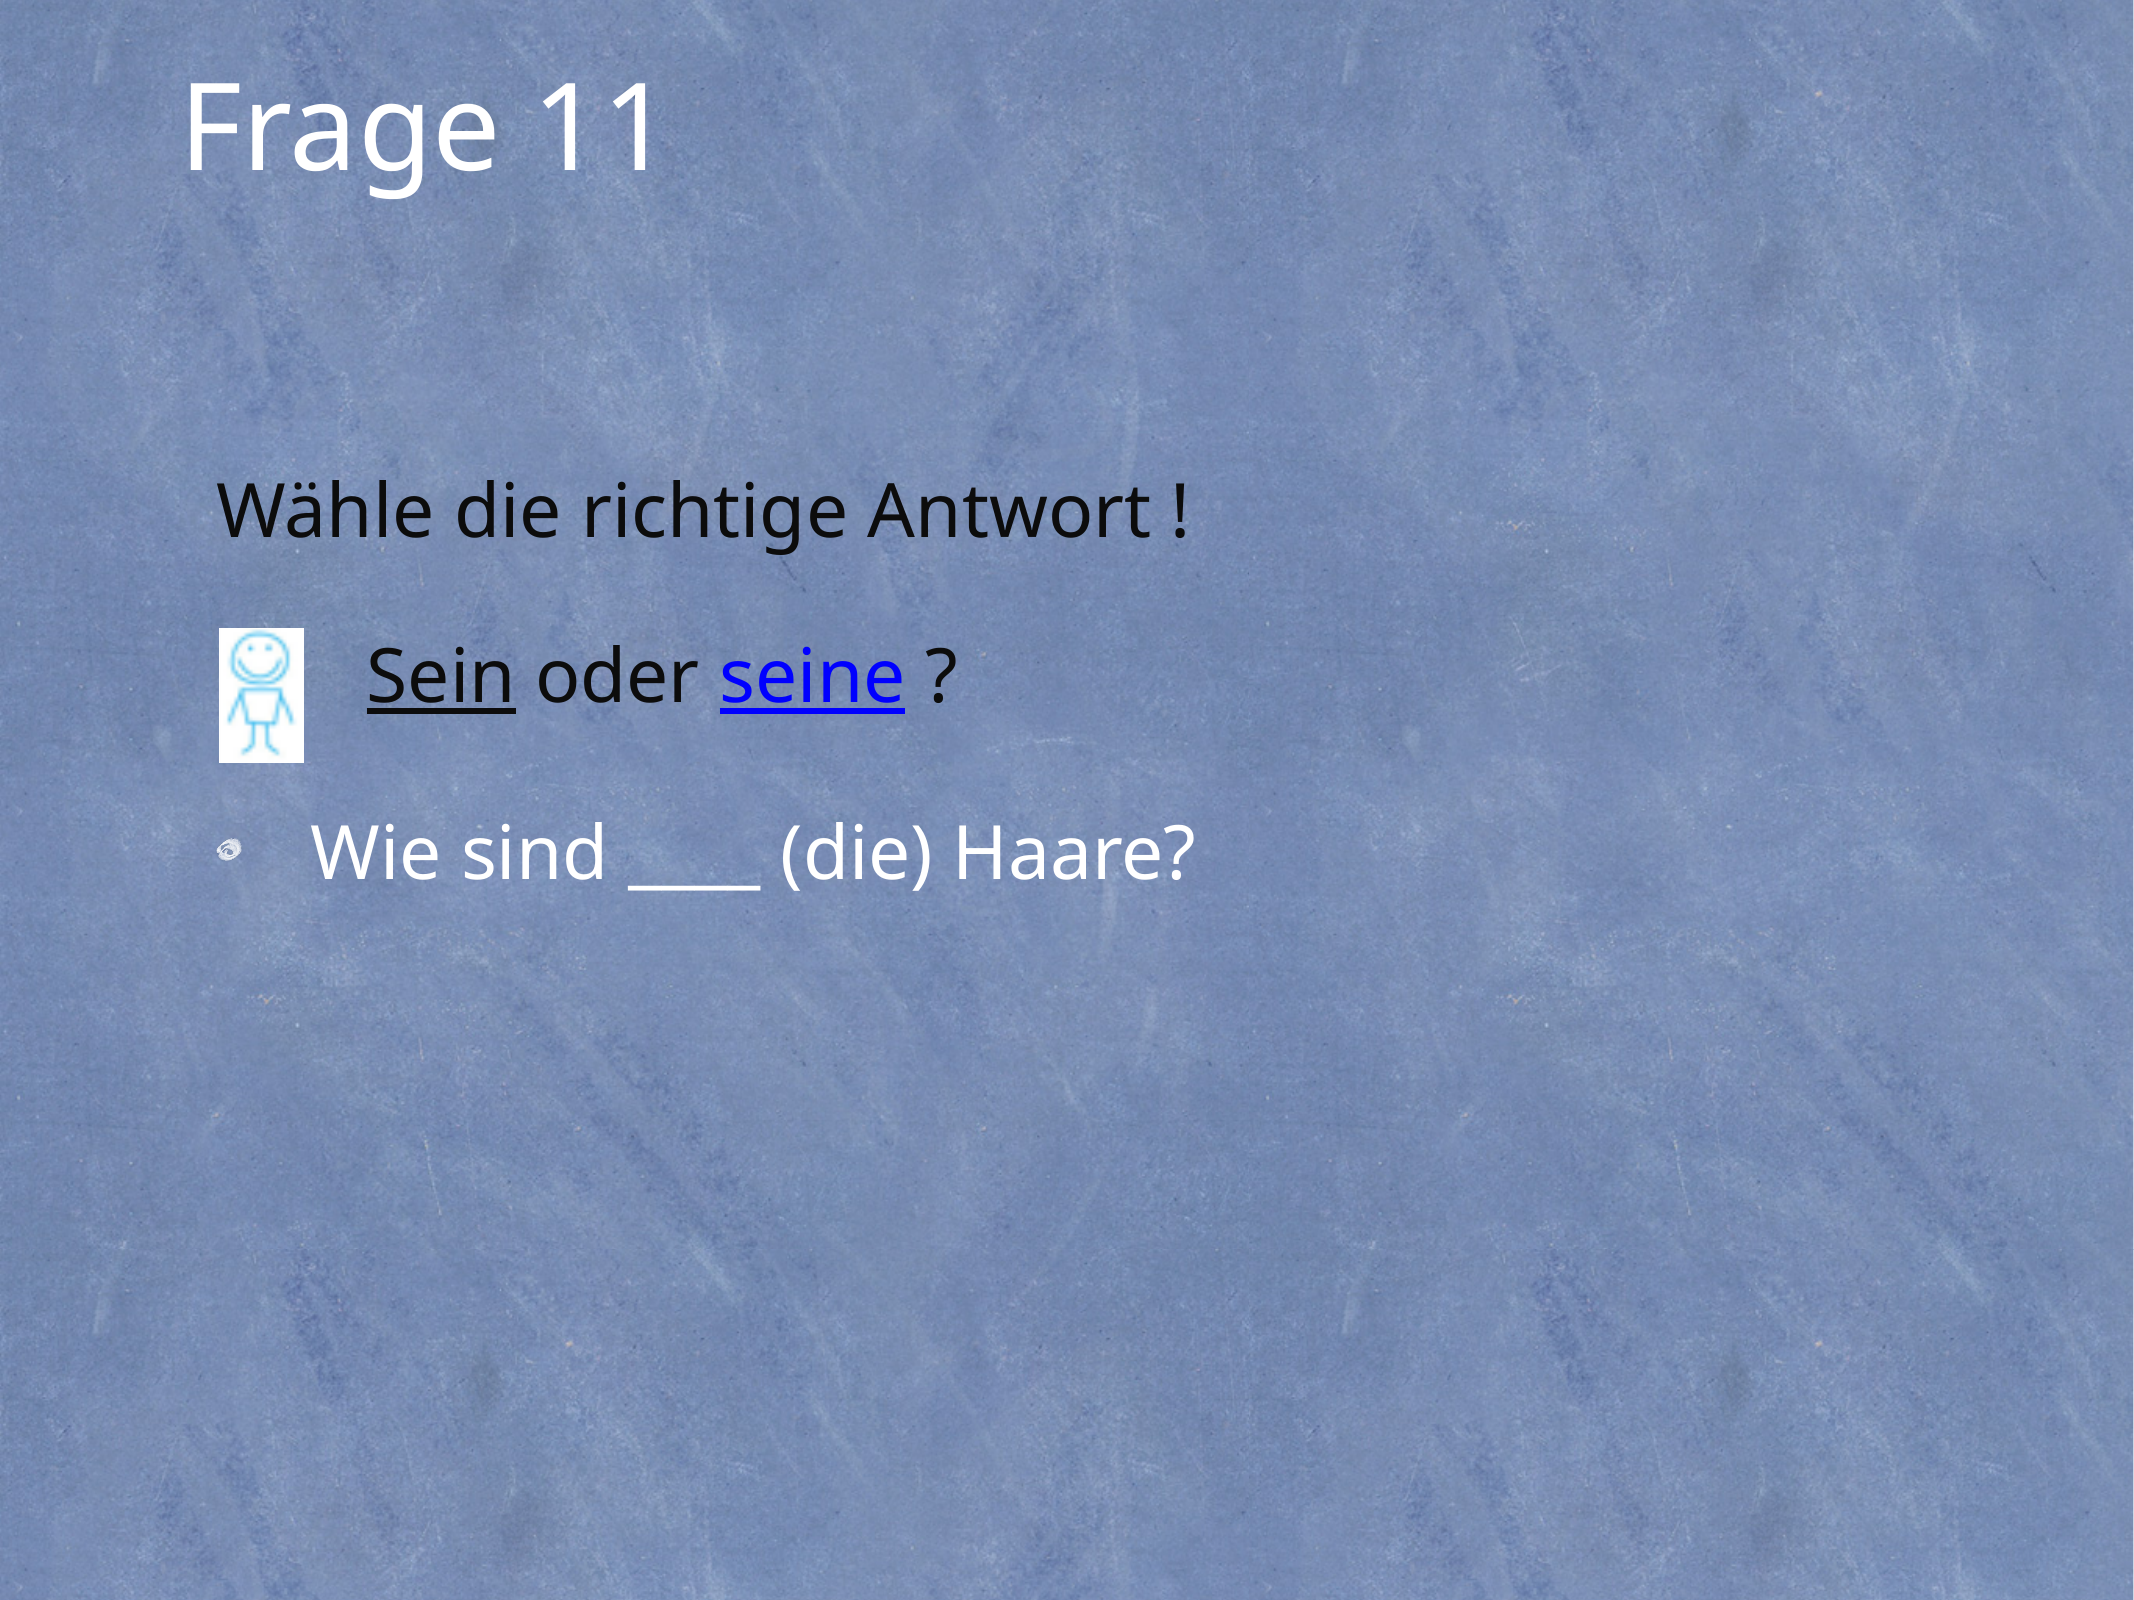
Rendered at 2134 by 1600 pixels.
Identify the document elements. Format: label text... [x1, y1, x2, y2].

title Frage 11 [170, 35, 1592, 209]
picture [0, 0, 2134, 1600]
subtitle Wähle die richtige Antwort ! Sein oder seine ? Wie sind ____ (die) Haare? [207, 453, 1926, 1397]
